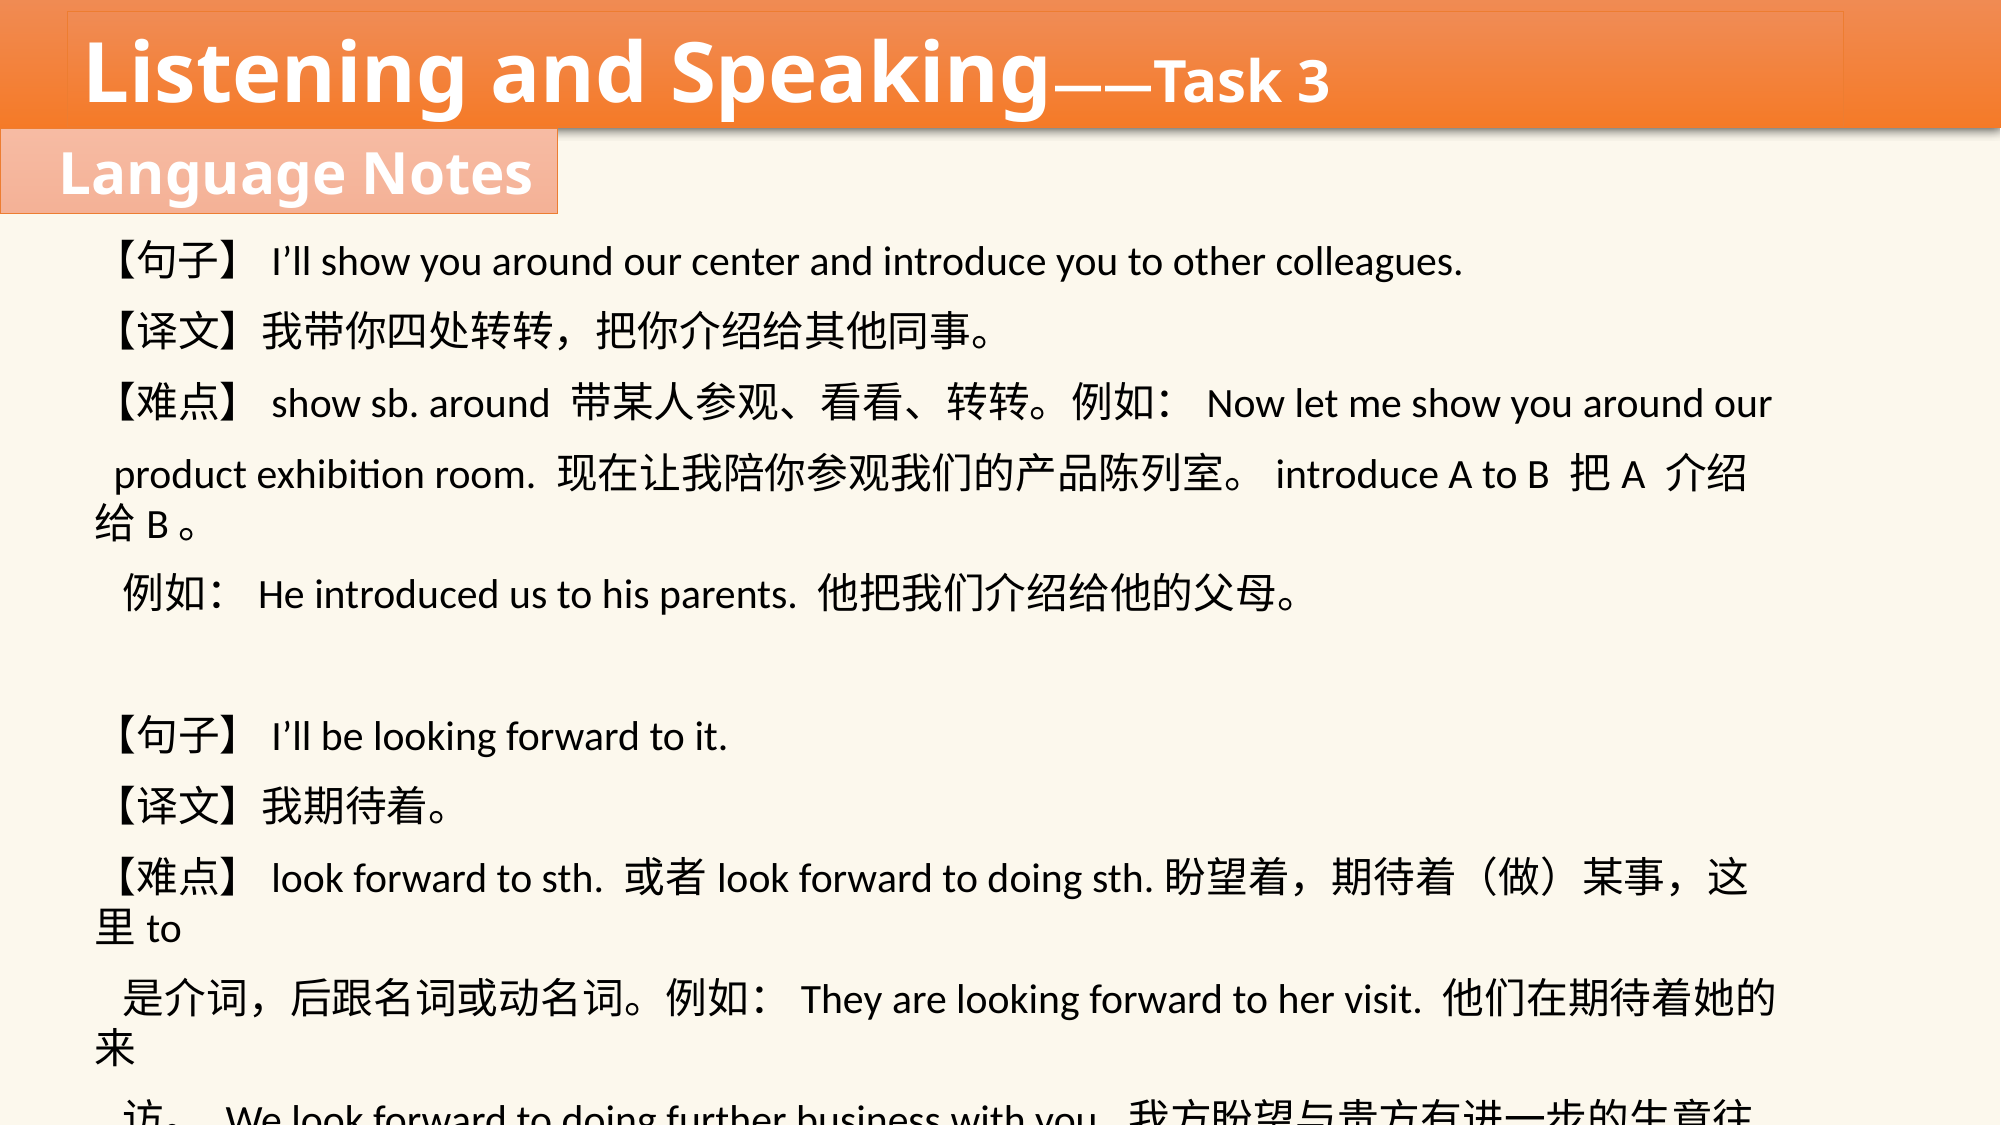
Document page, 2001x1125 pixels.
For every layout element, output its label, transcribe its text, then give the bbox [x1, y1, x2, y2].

text_box Language Notes [0, 128, 558, 214]
list 【句子】I’ll show you around our center and introduce you to other colleagues. 【译文】我带你四处转转，把你介绍给其他同事。 【难点】show sb. around 带某人参观、看看、转转。例如：Now let me show you around our product exhibition room. 现在让我陪你参观我们的产品陈列室。introduce A to B 把A 介绍给B。 例如：He introduced us to his parents. 他把我们介绍给他的父母。 【句子】I’ll be looking forward to it. 【译文】我期待着。 【难点】look forward to sth. 或者look forward to doing sth.盼望着，期待着（做）某事，这里to 是介词，后跟名词或动名词。例如：They are looking forward to her visit. 他们在期待着她的来 访。 We look forward to doing further business with you. 我方盼望与贵方有进一步的生意往来。 [79, 226, 1805, 1106]
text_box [0, 0, 2000, 128]
